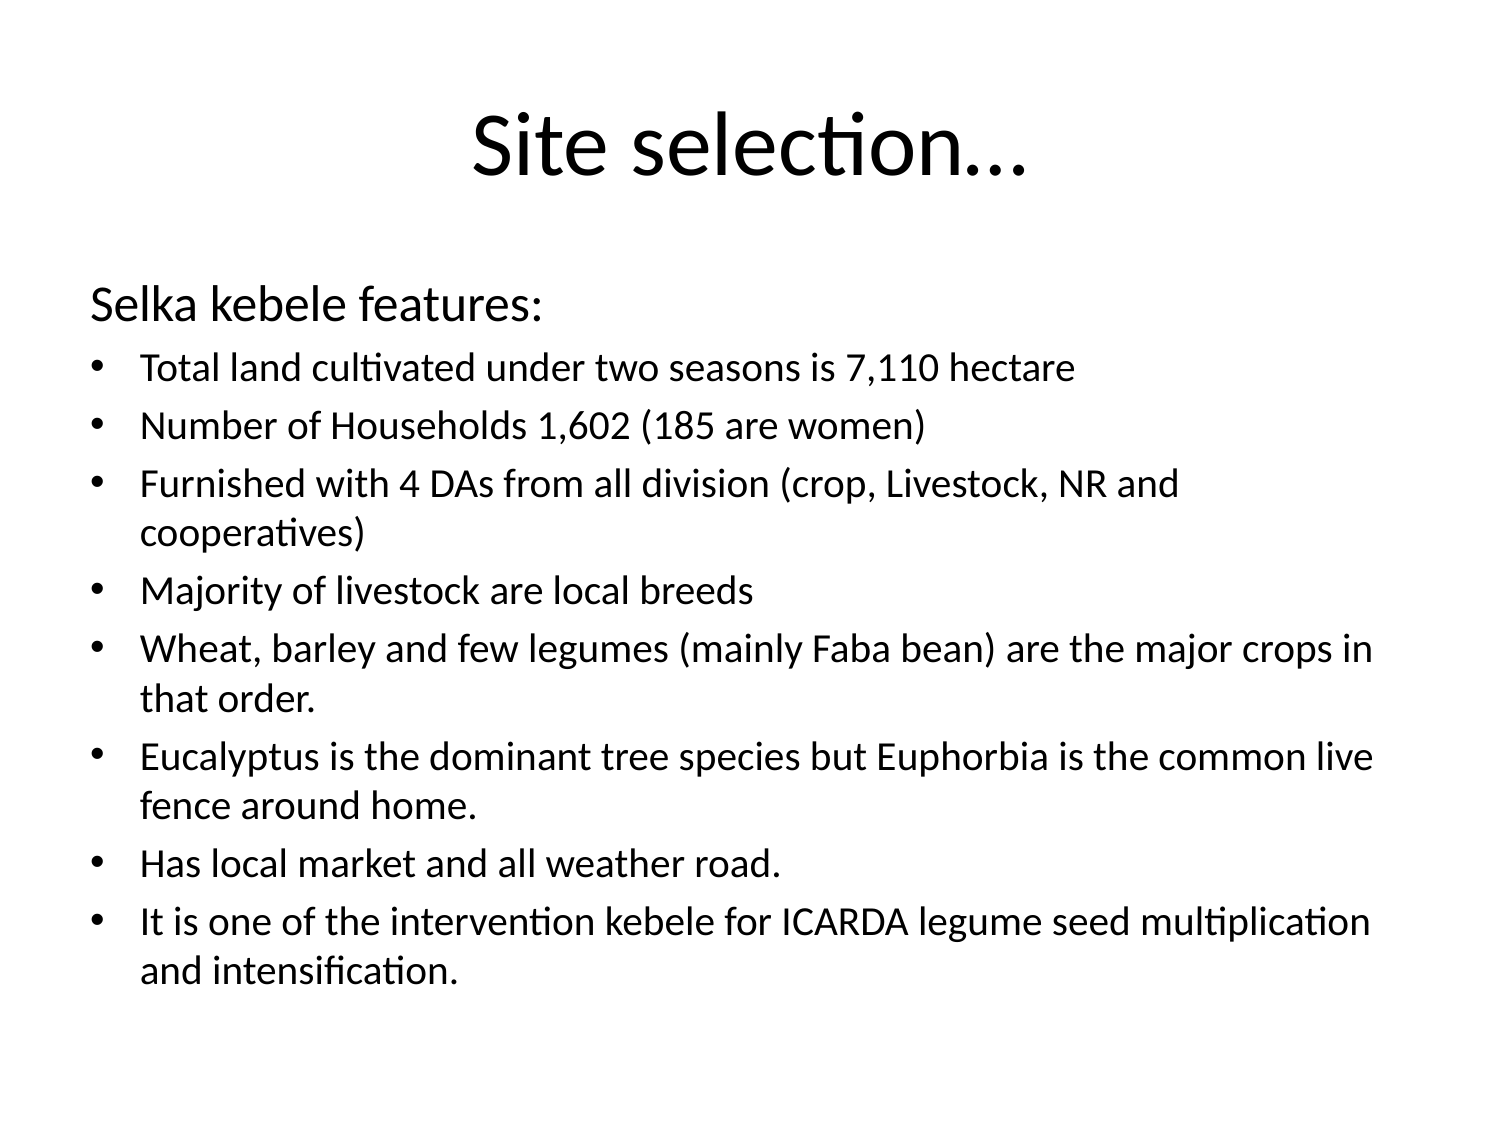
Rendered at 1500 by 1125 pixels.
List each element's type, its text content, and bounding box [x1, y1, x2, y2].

list Selka kebele features: Total land cultivated under two seasons is 7,110 hectare Number of Households 1,602 (185 are women) Furnished with 4 DAs from all division (crop, Livestock, NR and cooperatives) Majority of livestock are local breeds Wheat, barley and few legumes (mainly Faba bean) are the major crops in that order. Eucalyptus is the dominant tree species but Euphorbia is the common live fence around home. Has local market and all weather road. It is one of the intervention kebele for ICARDA legume seed multiplication and intensification. [75, 262, 1425, 1005]
title Site selection… [75, 45, 1425, 233]
